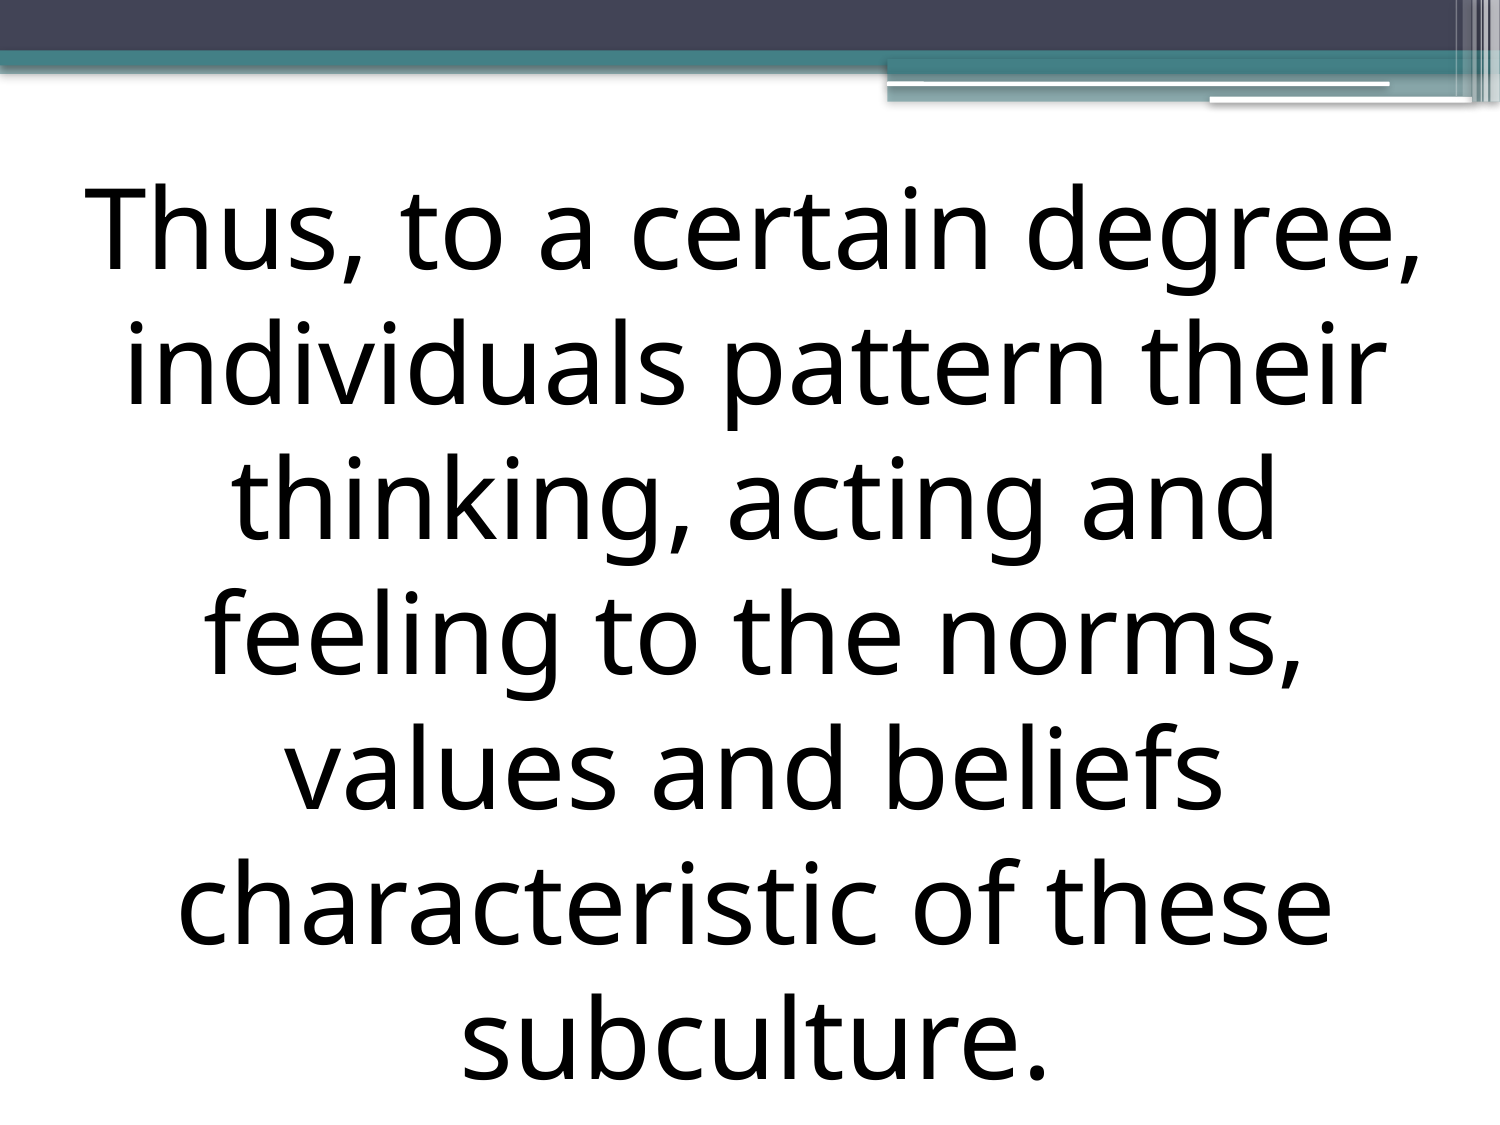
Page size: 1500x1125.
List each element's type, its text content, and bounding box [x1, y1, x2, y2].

text_box Thus, to a certain degree, individuals pattern their thinking, acting and feeling to the norms, values and beliefs characteristic of these subculture. [24, 149, 1488, 1110]
